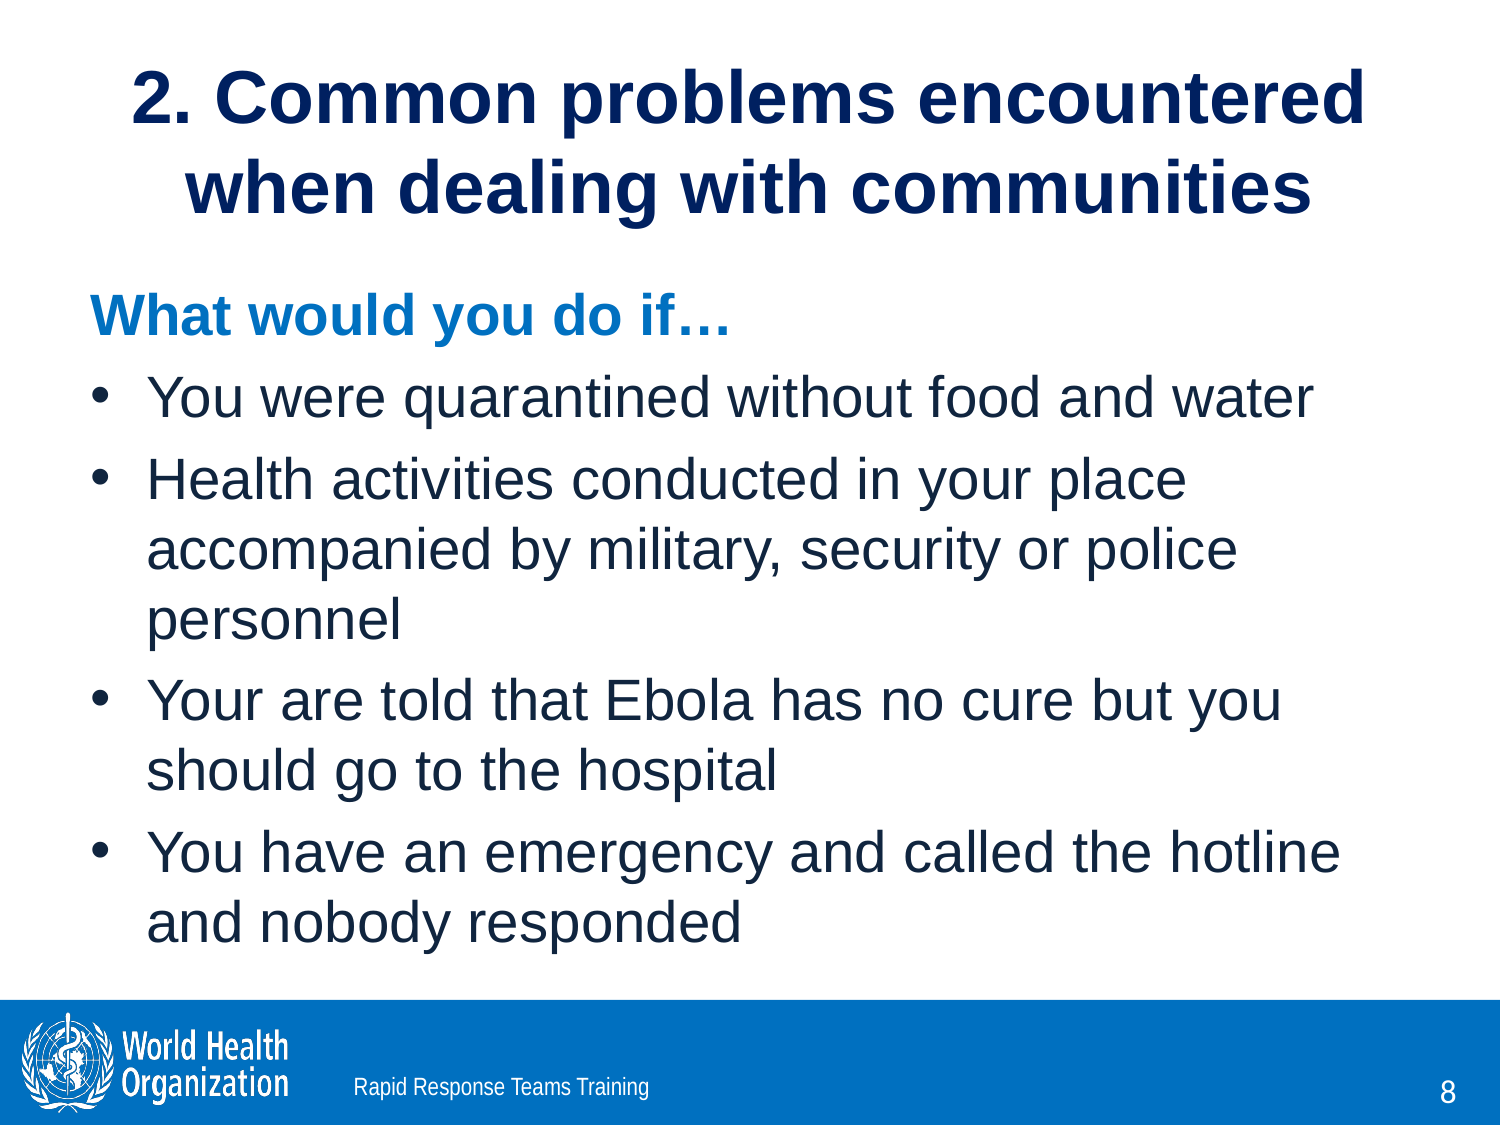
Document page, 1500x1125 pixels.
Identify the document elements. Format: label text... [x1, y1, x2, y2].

title 2. Common problems encountered when dealing with communities [75, 45, 1425, 233]
list What would you do if… You were quarantined without food and water Health activities conducted in your place accompanied by military, security or police personnel Your are told that Ebola has no cure but you should go to the hospital You have an emergency and called the hotline and nobody responded [75, 270, 1425, 1013]
picture [21, 1012, 288, 1113]
